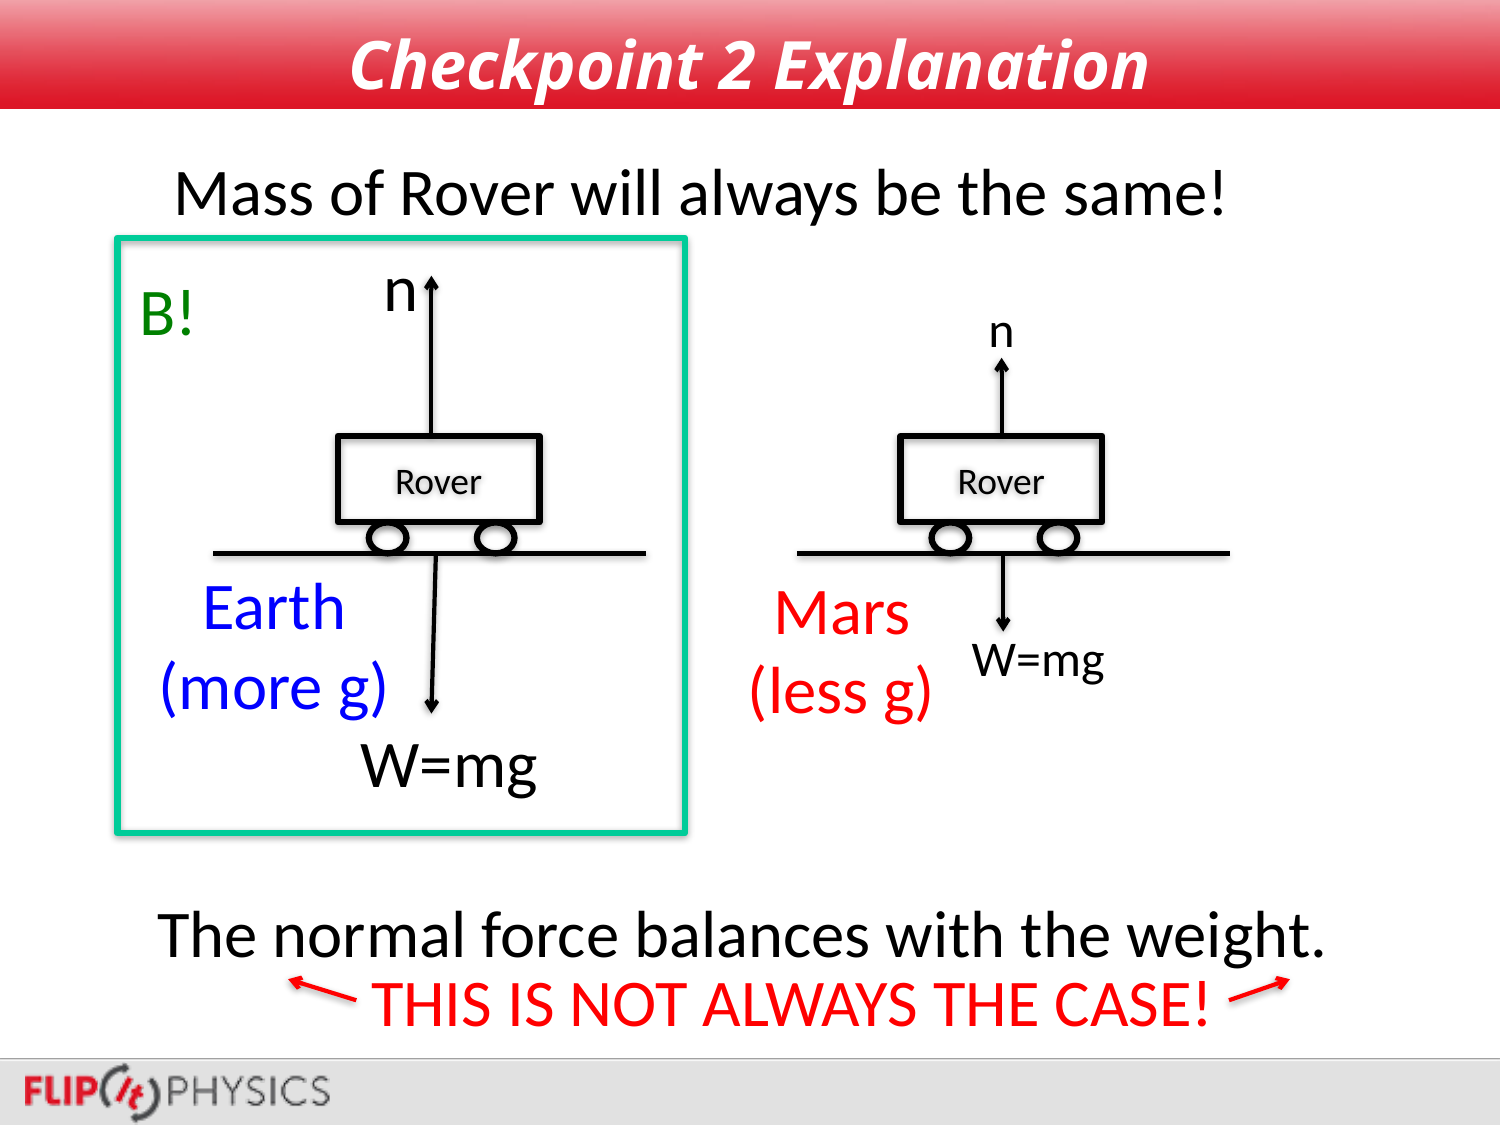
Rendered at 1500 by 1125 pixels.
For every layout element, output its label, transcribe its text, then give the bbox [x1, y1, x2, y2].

text_box W=mg [956, 618, 1120, 694]
text_box The normal force balances with the weight. [142, 883, 1359, 978]
text_box [930, 521, 970, 552]
text_box B! [125, 261, 213, 357]
picture [0, 0, 1500, 109]
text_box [287, 978, 345, 1002]
text_box Rover [900, 435, 1103, 523]
text_box [117, 237, 686, 834]
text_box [431, 555, 437, 714]
title Checkpoint 2 Explanation [75, 15, 1425, 91]
text_box Mass of Rover will always be the same! [158, 141, 1245, 237]
picture [0, 1058, 1500, 1125]
text_box Mars (less g) [733, 560, 951, 735]
text_box THIS IS NOT ALWAYS THE CASE! [356, 952, 1229, 1048]
text_box n [973, 289, 1030, 365]
text_box [1038, 521, 1079, 552]
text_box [1240, 978, 1291, 1002]
